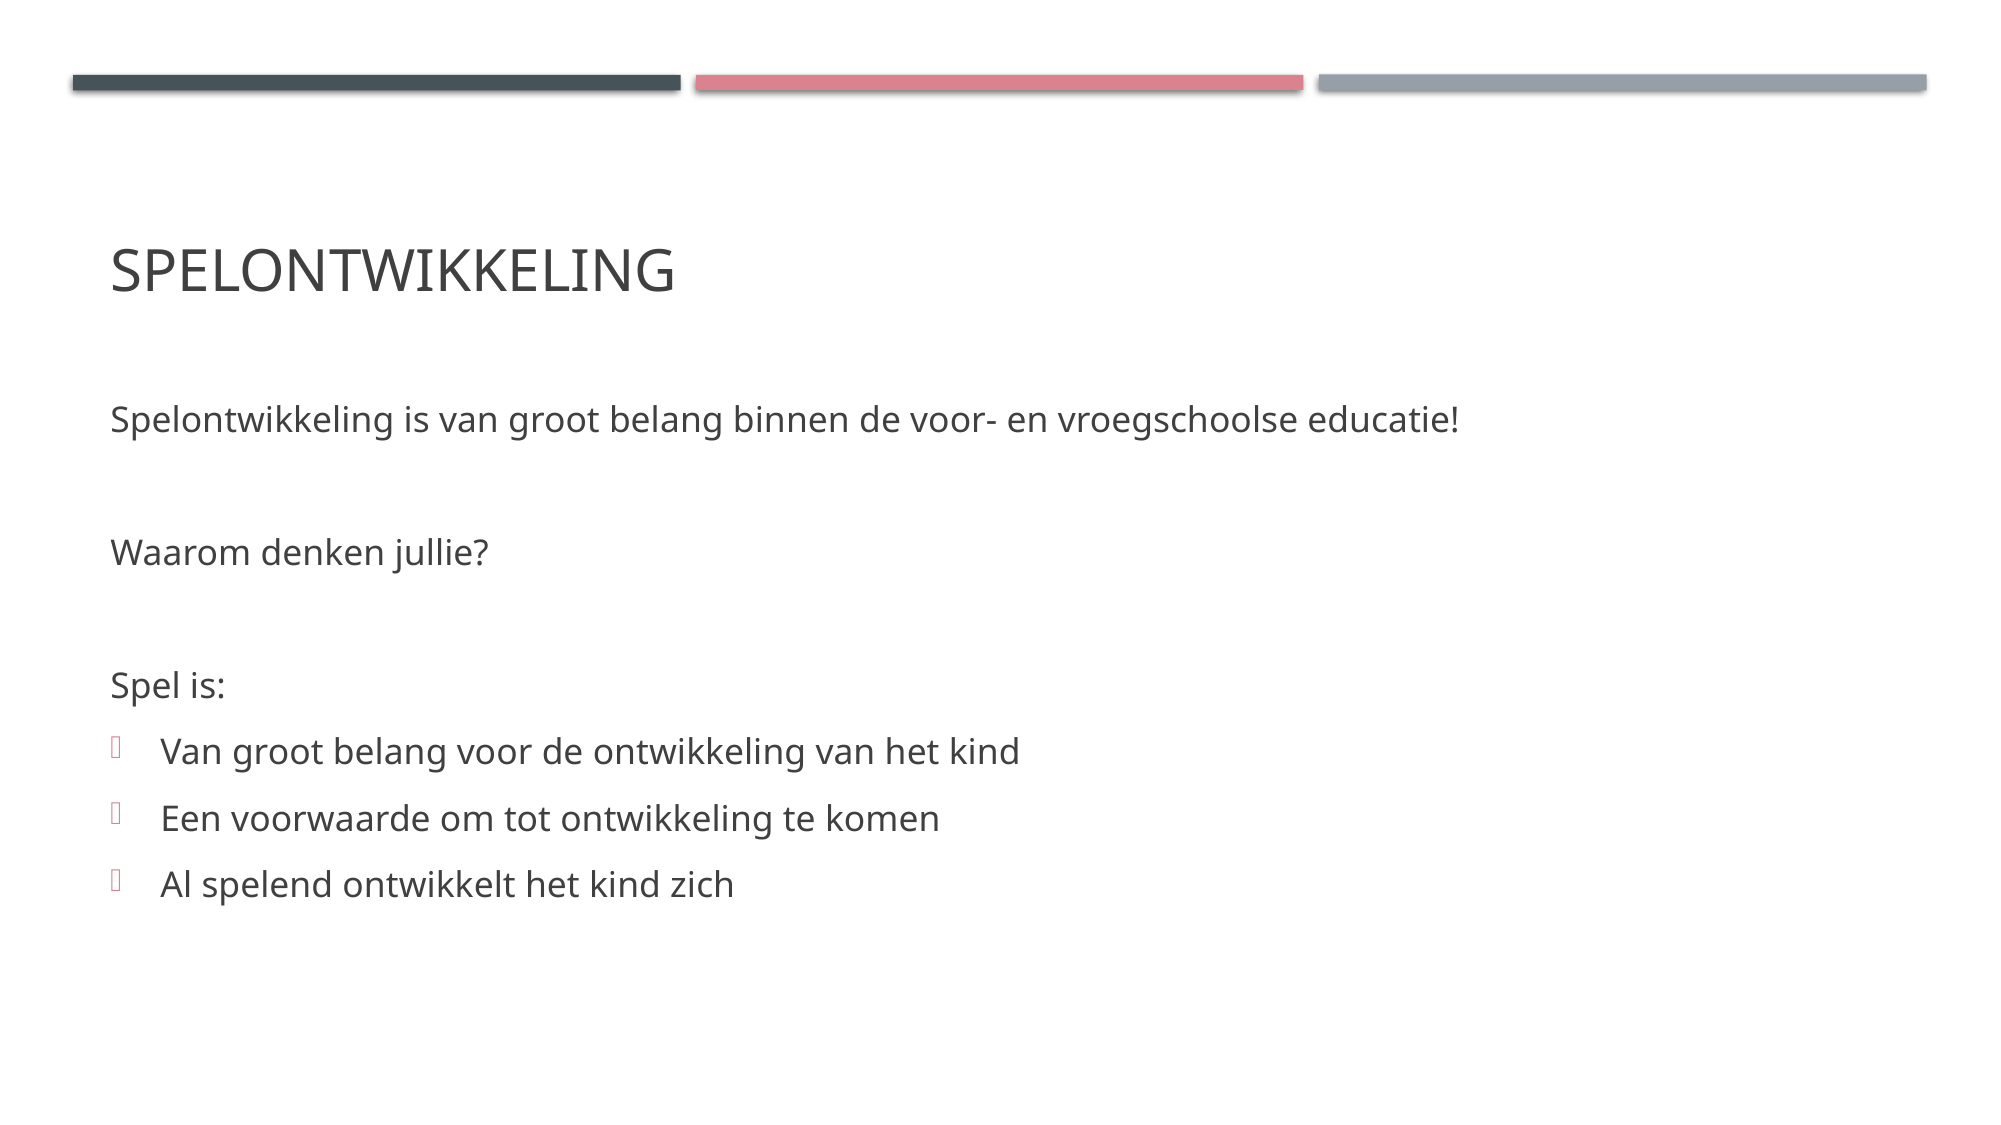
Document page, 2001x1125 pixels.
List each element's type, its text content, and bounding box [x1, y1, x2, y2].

title Spelontwikkeling [95, 115, 1905, 311]
list Spelontwikkeling is van groot belang binnen de voor- en vroegschoolse educatie! Waarom denken jullie? Spel is: Van groot belang voor de ontwikkeling van het kind Een voorwaarde om tot ontwikkeling te komen Al spelend ontwikkelt het kind zich [95, 383, 1905, 981]
